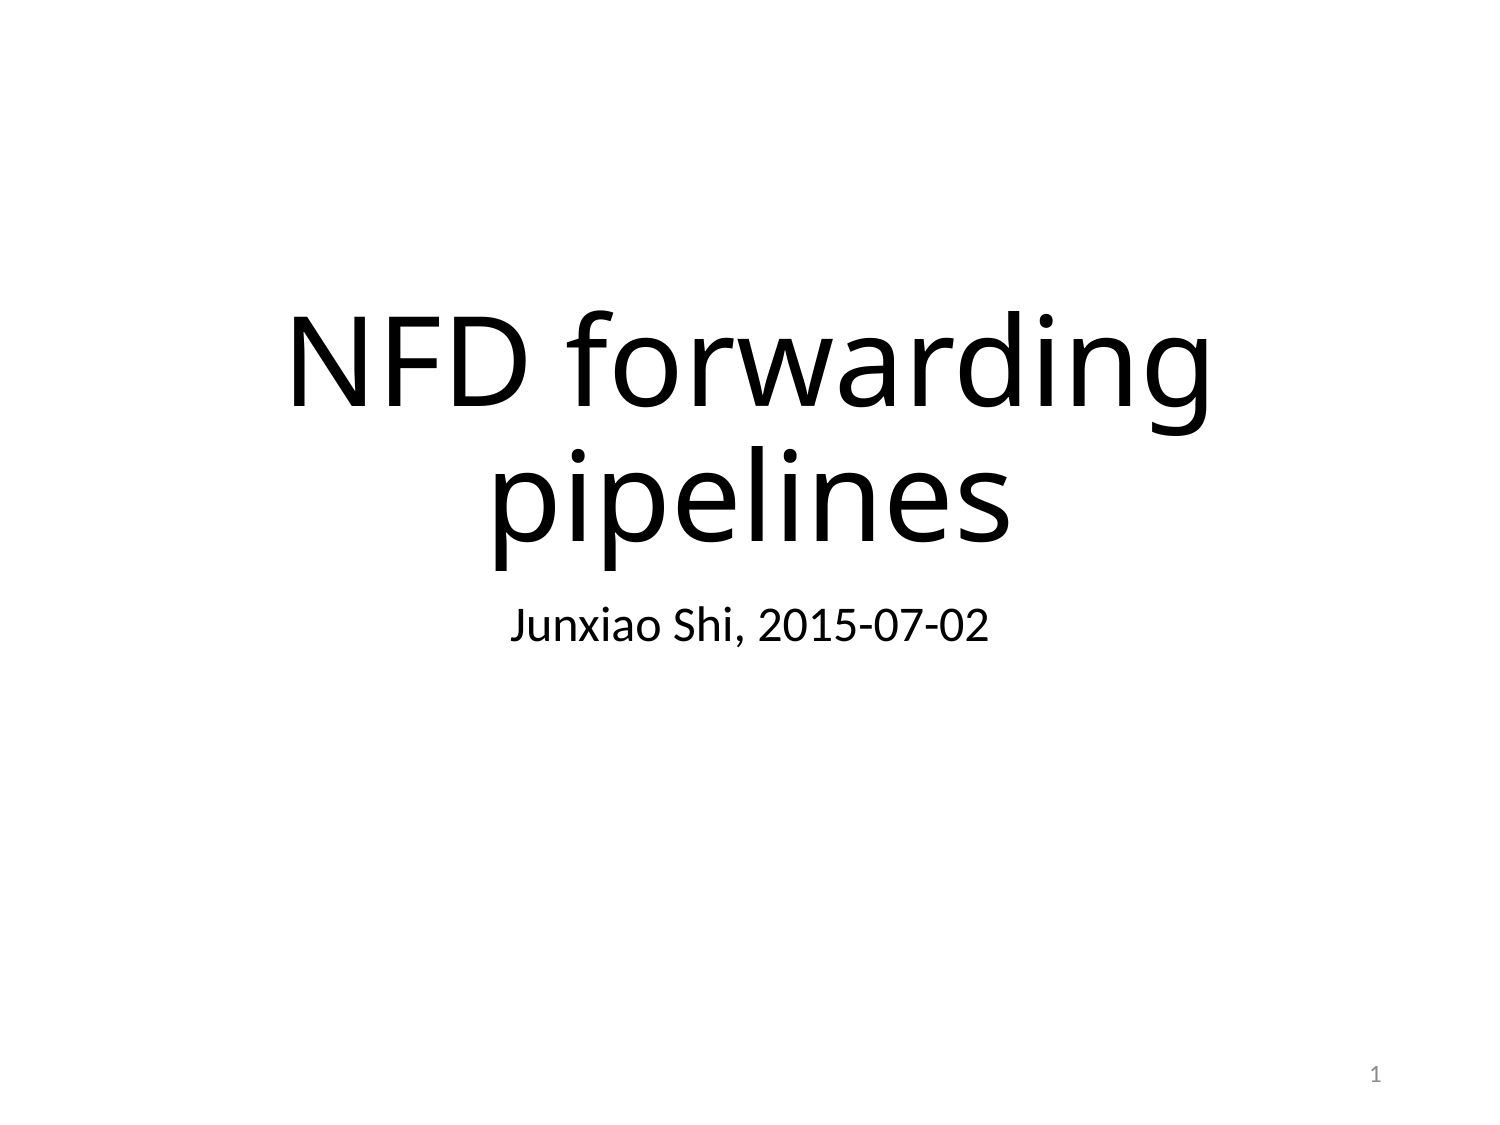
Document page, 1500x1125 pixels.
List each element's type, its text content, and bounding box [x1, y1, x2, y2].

slide_number 1 [1059, 1042, 1397, 1103]
title NFD forwarding pipelines [112, 184, 1388, 576]
subtitle Junxiao Shi, 2015-07-02 [187, 590, 1313, 863]
